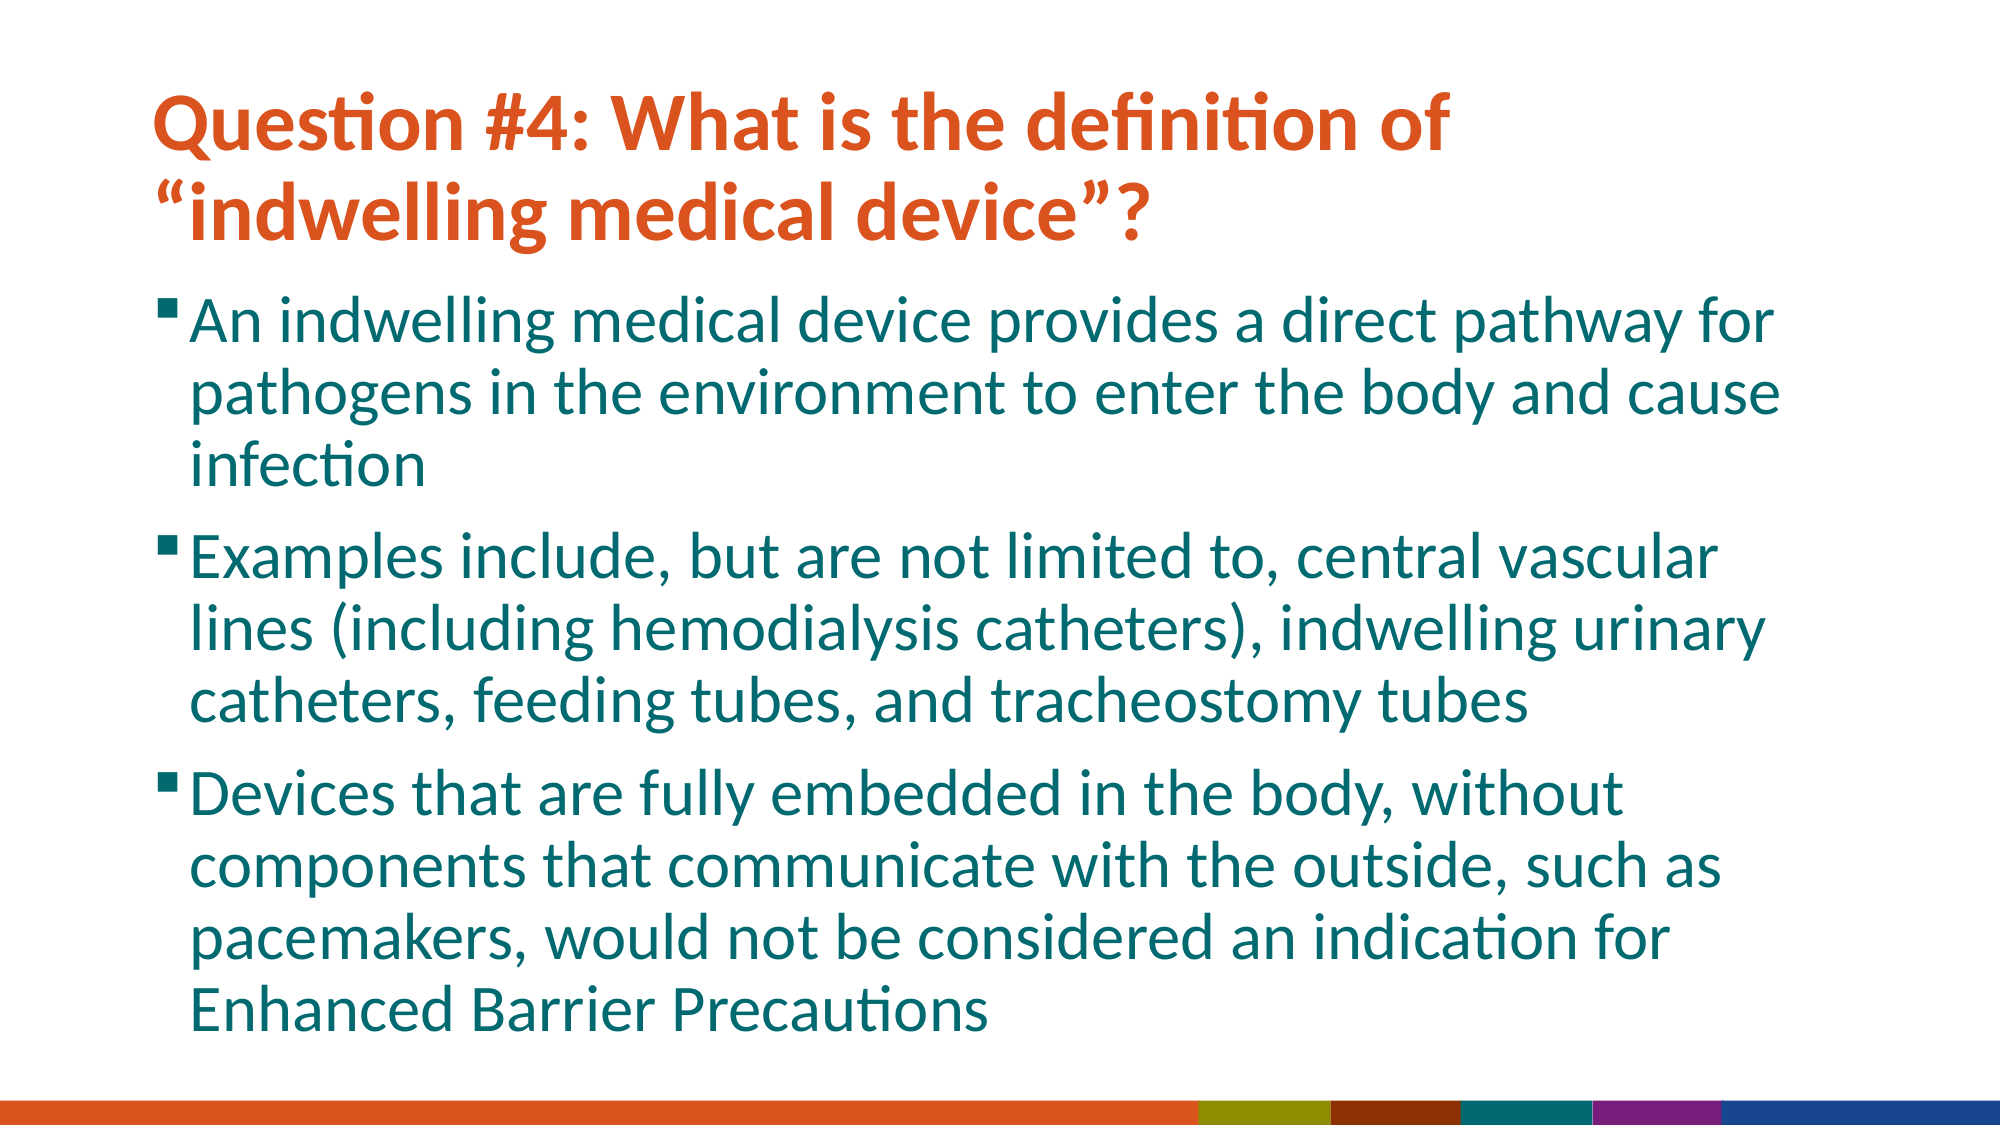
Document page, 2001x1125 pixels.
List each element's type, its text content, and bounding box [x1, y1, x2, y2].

list An indwelling medical device provides a direct pathway for pathogens in the environment to enter the body and cause infection Examples include, but are not limited to, central vascular lines (including hemodialysis catheters), indwelling urinary catheters, feeding tubes, and tracheostomy tubes Devices that are fully embedded in the body, without components that communicate with the outside, such as pacemakers, would not be considered an indication for Enhanced Barrier Precautions [137, 277, 1863, 993]
title Question #4: What is the definition of “indwelling medical device”? [137, 59, 1863, 277]
